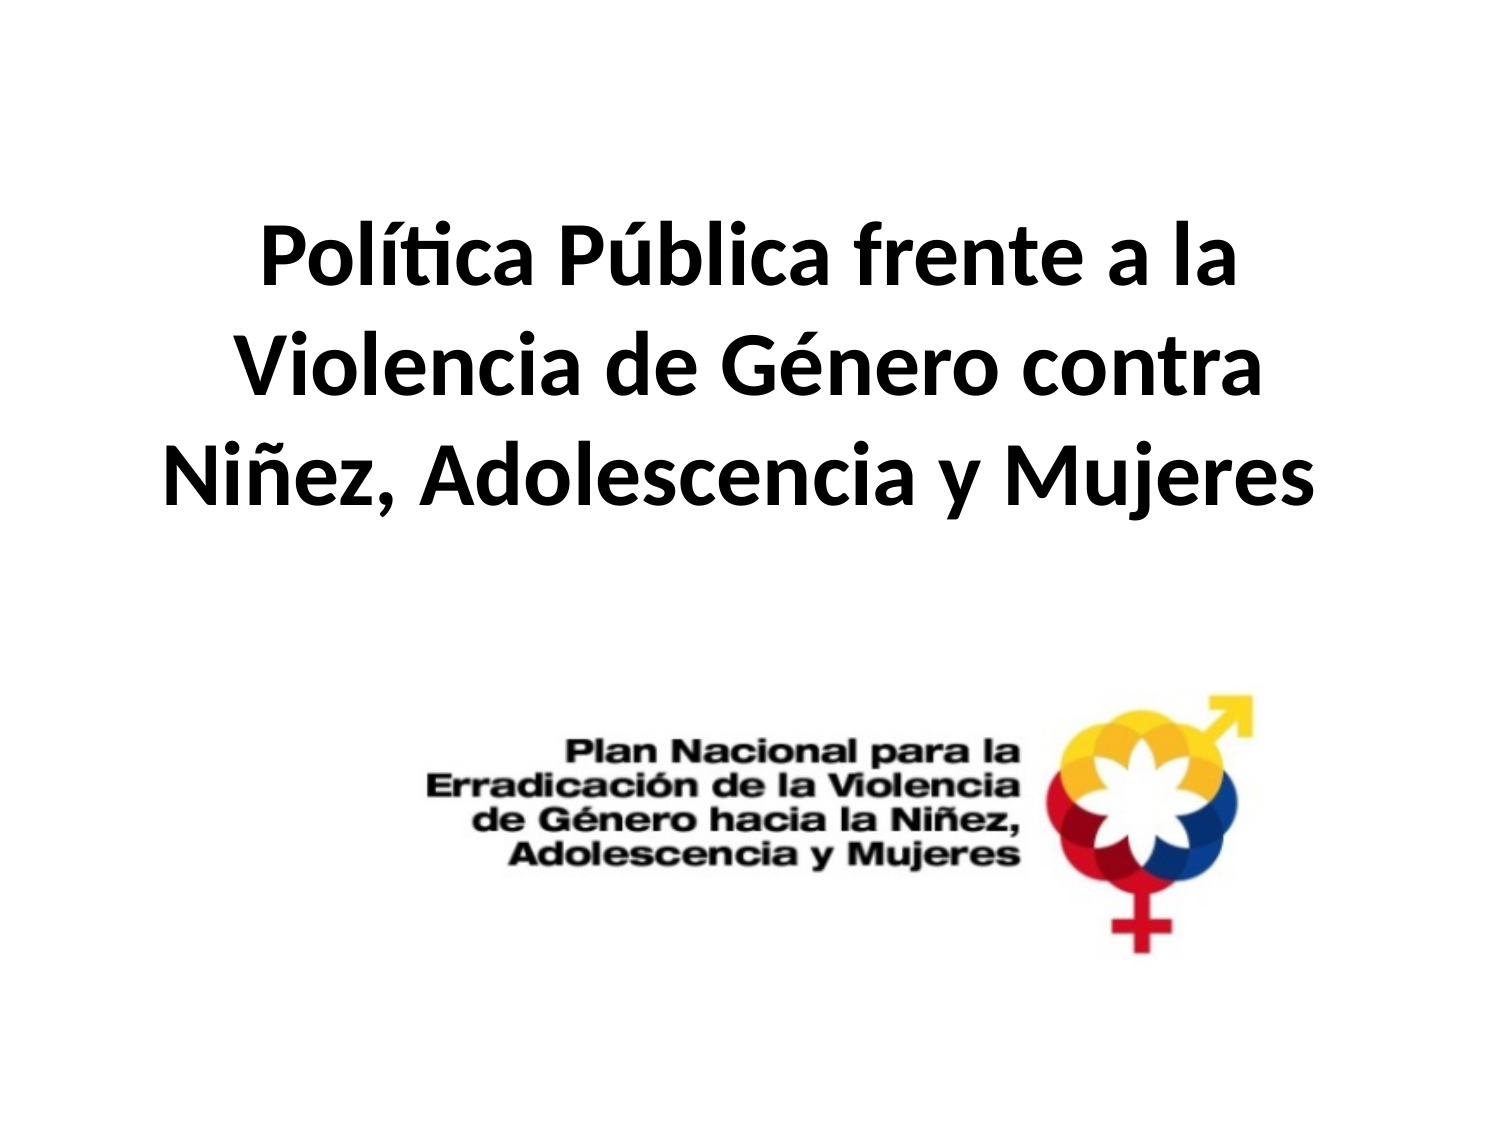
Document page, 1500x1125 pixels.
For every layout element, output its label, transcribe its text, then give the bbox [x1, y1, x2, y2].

title Política Pública frente a la Violencia de Género contra Niñez, Adolescencia y Mujeres [112, 174, 1388, 544]
picture [241, 584, 1412, 1077]
